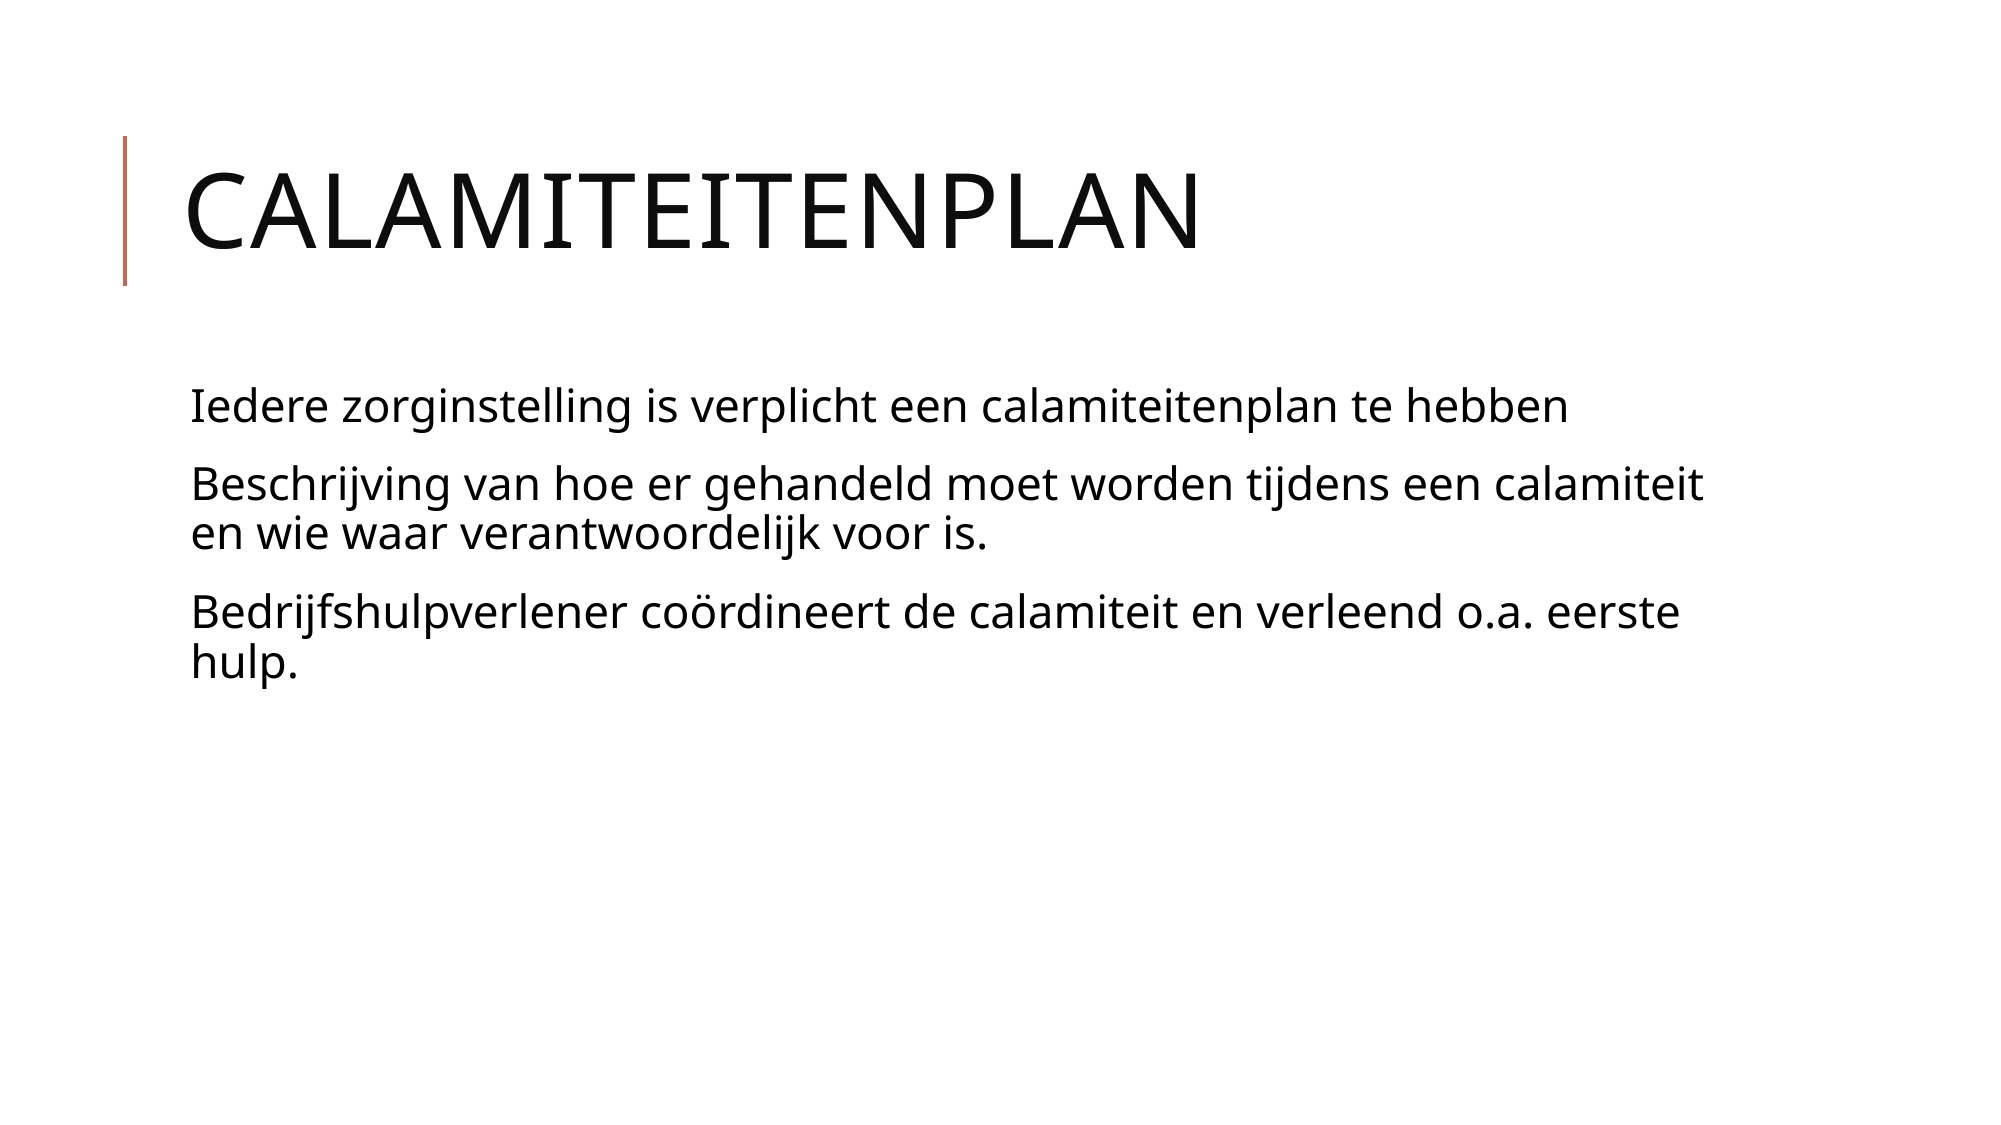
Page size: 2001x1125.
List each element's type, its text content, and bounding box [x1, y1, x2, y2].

list Iedere zorginstelling is verplicht een calamiteitenplan te hebben Beschrijving van hoe er gehandeld moet worden tijdens een calamiteit en wie waar verantwoordelijk voor is. Bedrijfshulpverlener coördineert de calamiteit en verleend o.a. eerste hulp. [168, 375, 1763, 1035]
title Calamiteitenplan [168, 96, 1763, 342]
